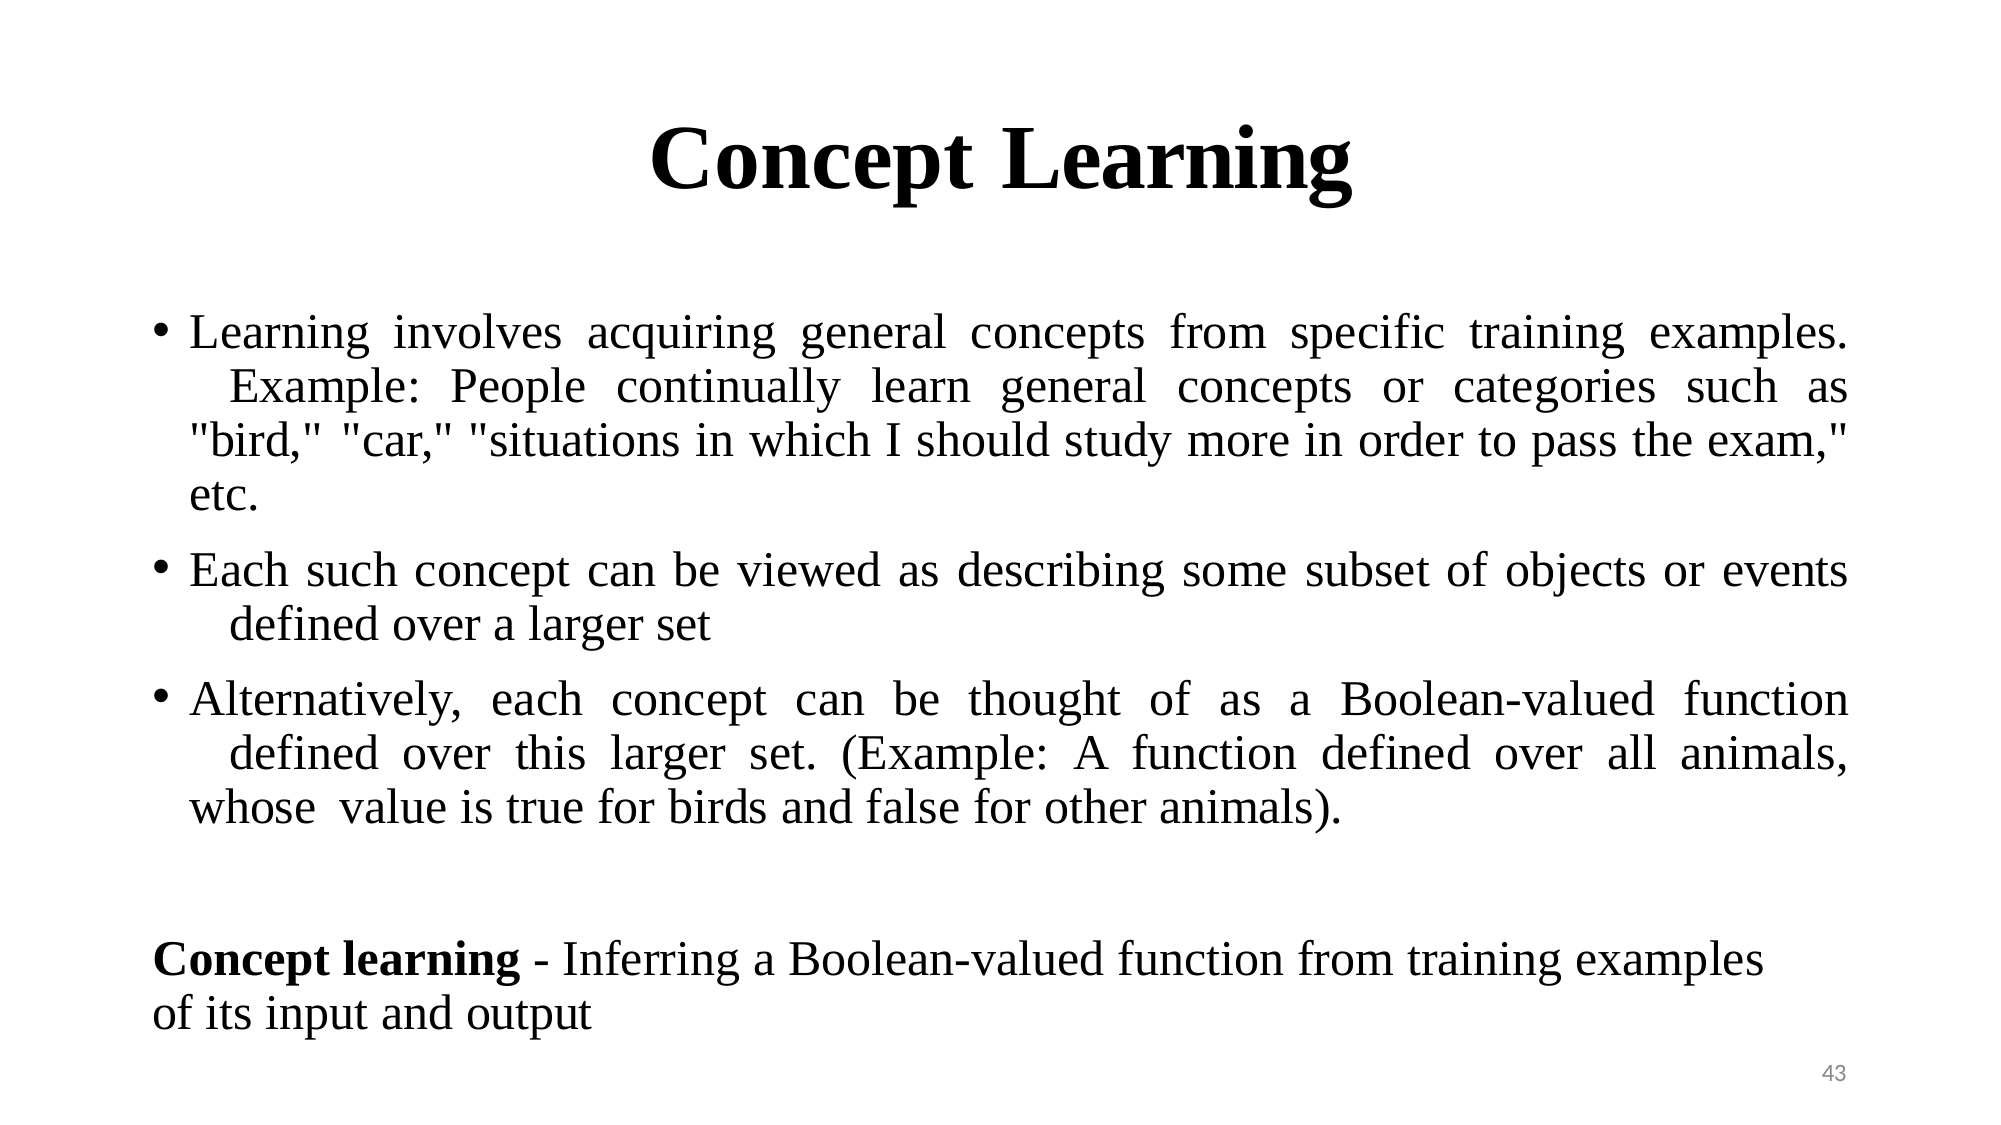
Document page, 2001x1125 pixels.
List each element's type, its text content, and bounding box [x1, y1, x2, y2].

slide_number 43 [1815, 1060, 1856, 1125]
title Concept Learning [153, 95, 1847, 286]
list Learning involves acquiring general concepts from specific training examples. Example: People continually learn general concepts or categories such as "bird," "car," "situations in which I should study more in order to pass the exam," etc. Each such concept can be viewed as describing some subset of objects or events defined over a larger set Alternatively, each concept can be thought of as a Boolean-valued function defined over this larger set. (Example: A function defined over all animals, whose value is true for birds and false for other animals). Concept learning - Inferring a Boolean-valued function from training examples of its input and output [150, 297, 1850, 1040]
